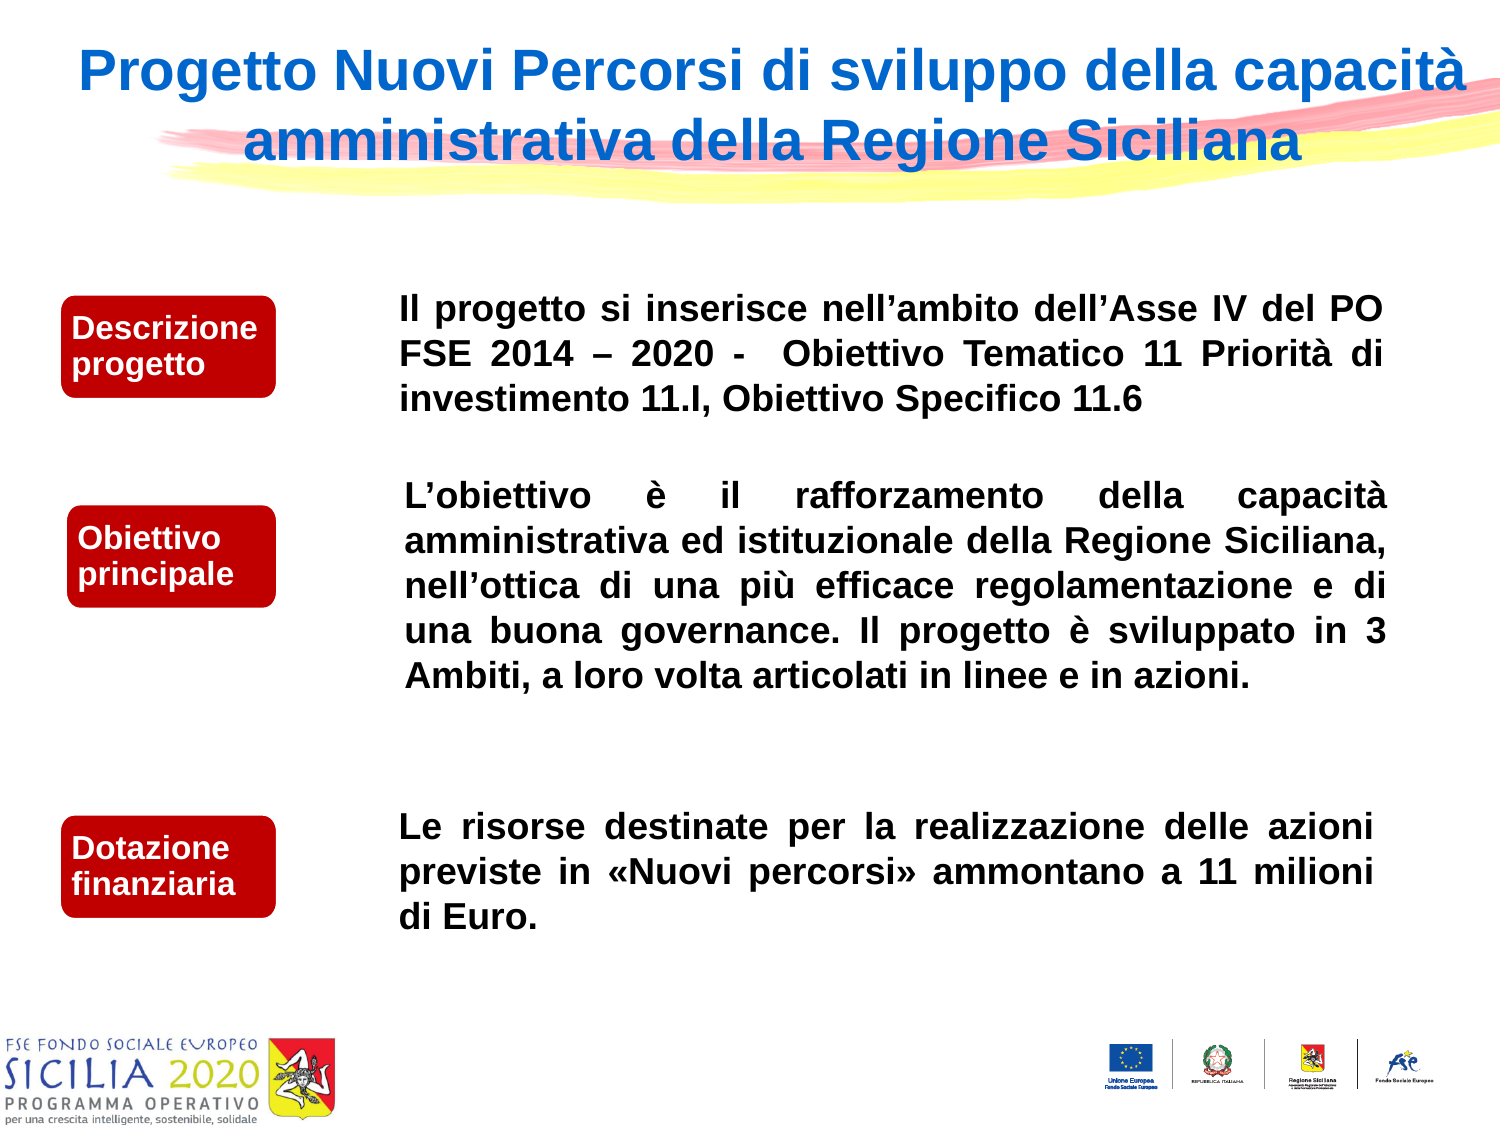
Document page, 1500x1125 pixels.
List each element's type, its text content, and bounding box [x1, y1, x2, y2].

picture [100, 77, 1500, 209]
text_box Le risorse destinate per la realizzazione delle azioni previste in «Nuovi percorsi» ammontano a 11 milioni di Euro. [383, 794, 1390, 945]
picture [1080, 1034, 1447, 1107]
text_box Obiettivo principale [62, 501, 281, 612]
text_box L’obiettivo è il rafforzamento della capacità amministrativa ed istituzionale della Regione Siciliana, nell’ottica di una più efficace regolamentazione e di una buona governance. Il progetto è sviluppato in 3 Ambiti, a loro volta articolati in linee e in azioni. [389, 463, 1403, 704]
text_box Il progetto si inserisce nell’ambito dell’Asse IV del PO FSE 2014 – 2020 - Obiettivo Tematico 11 Priorità di investimento 11.I, Obiettivo Specifico 11.6 [384, 276, 1400, 427]
picture [0, 1031, 348, 1125]
text_box Progetto Nuovi Percorsi di sviluppo della capacità amministrativa della Regione Siciliana [47, 24, 1500, 180]
text_box Descrizione progetto [56, 291, 281, 402]
text_box Dotazione finanziaria [56, 811, 281, 922]
